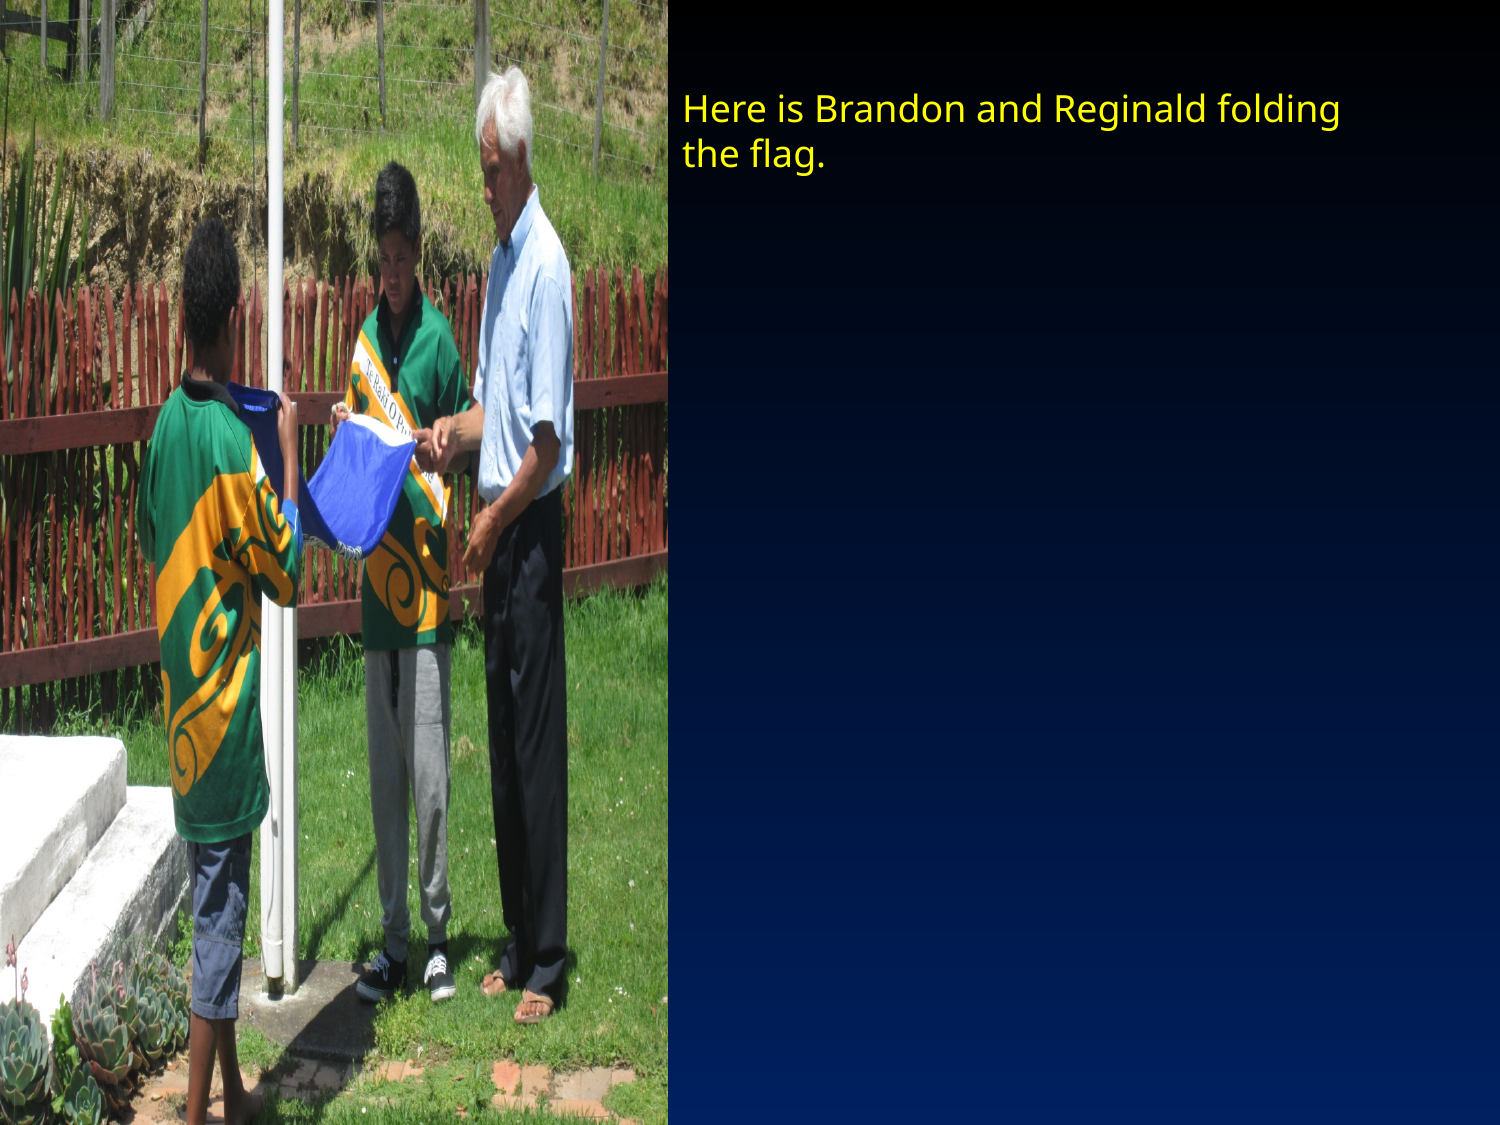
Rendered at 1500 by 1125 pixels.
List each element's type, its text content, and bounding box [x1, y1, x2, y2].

text_box Here is Brandon and Reginald folding the flag. [712, 78, 1388, 183]
picture [0, 0, 668, 1125]
